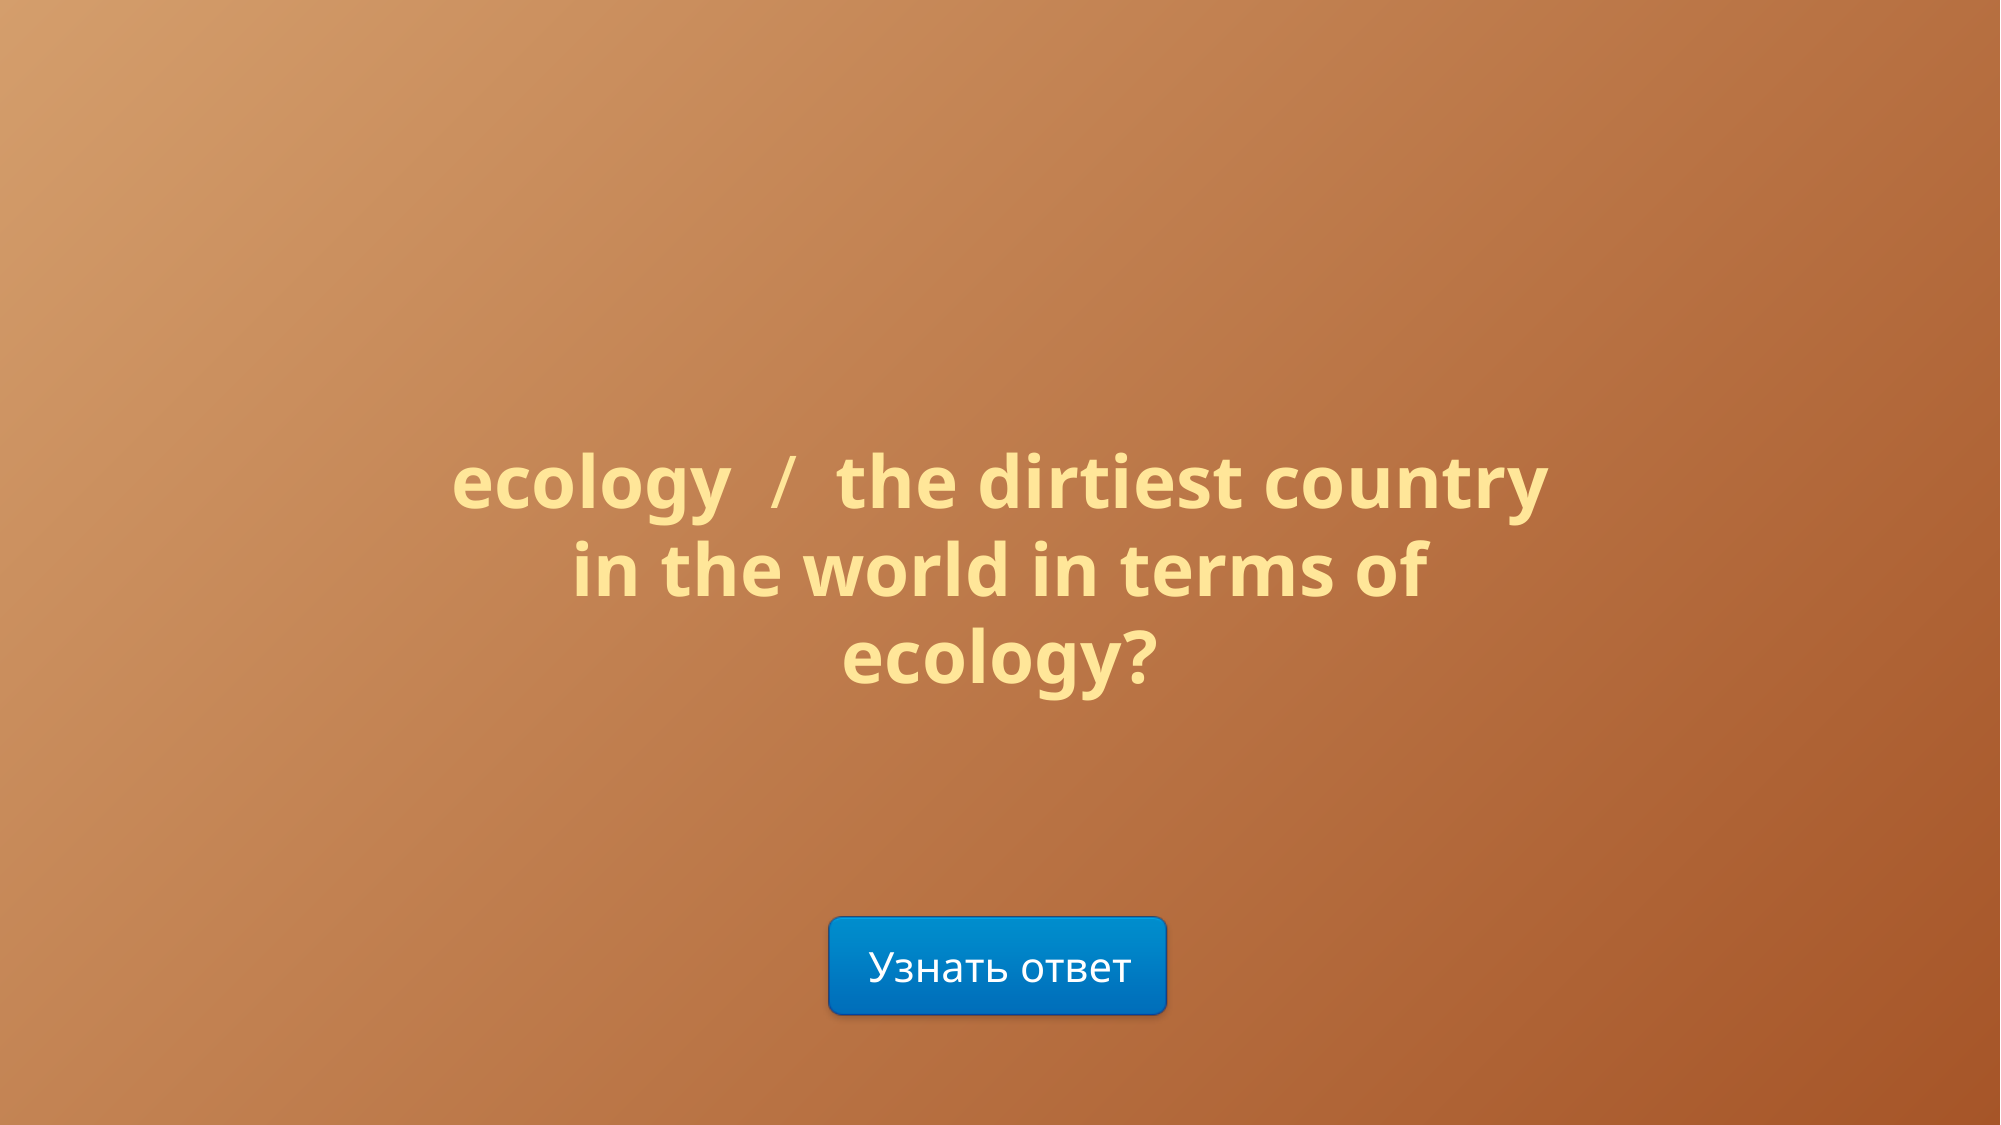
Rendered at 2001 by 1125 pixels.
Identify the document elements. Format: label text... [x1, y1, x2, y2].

picture [793, 902, 1180, 1035]
text_box ecology / the dirtiest country in the world in terms of ecology? [403, 428, 1598, 706]
